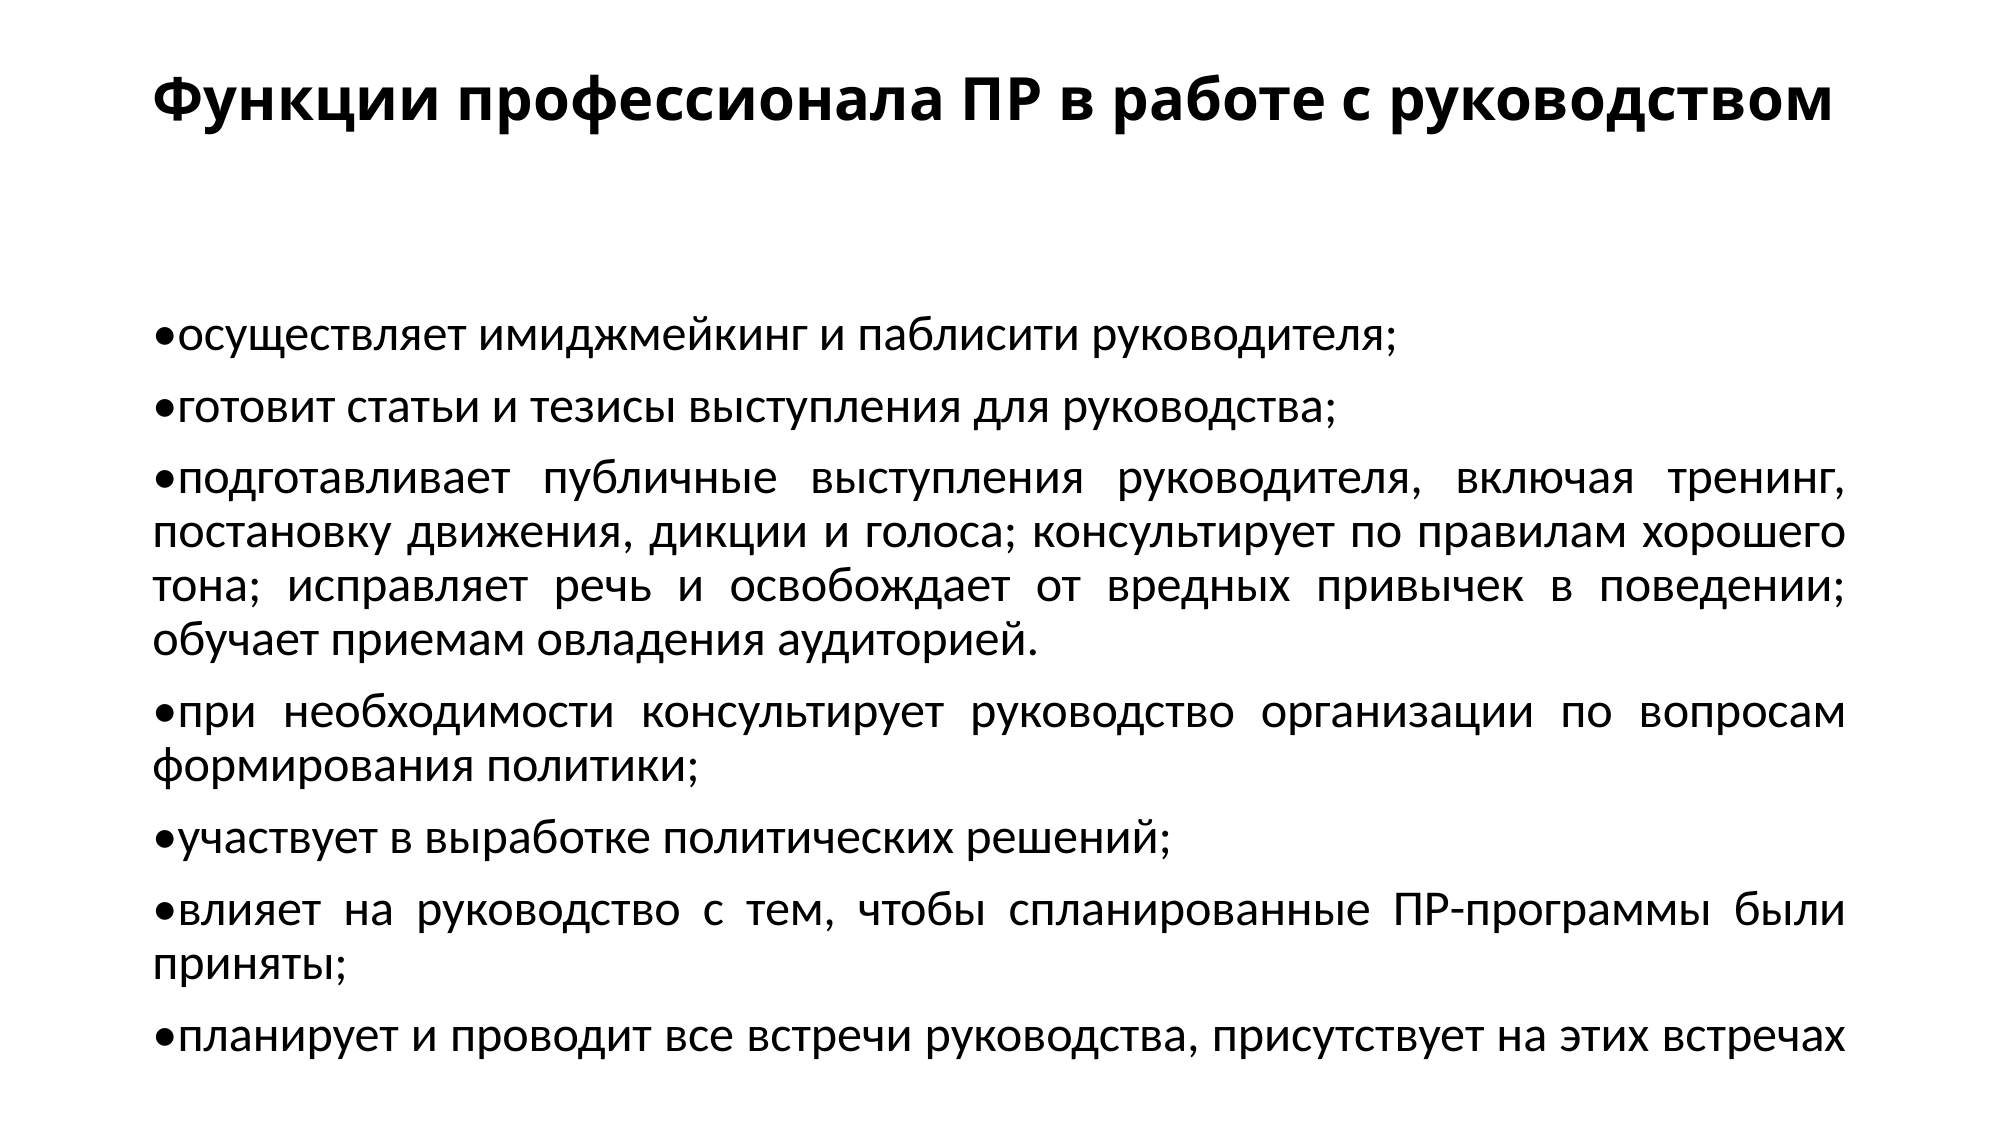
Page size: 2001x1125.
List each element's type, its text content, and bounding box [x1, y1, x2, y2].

title Функции профессионала ПР в работе с руководством [137, 59, 1863, 278]
list •осуществляет имиджмейкинг и паблисити руководителя; •готовит статьи и тезисы выступления для руководства; •подготавливает публичные выступления руководителя, включая тренинг, постановку движения, дикции и голоса; консультирует по правилам хорошего тона; исправляет речь и освобождает от вредных привычек в поведении; обучает приемам овладения аудиторией. •при необходимости консультирует руководство организации по вопросам формирования политики; •участвует в выработке политических решений; •влияет на руководство с тем, чтобы спланированные ПР-программы были приняты; •планирует и проводит все встречи руководства, присутствует на этих встречах [137, 299, 1863, 1082]
